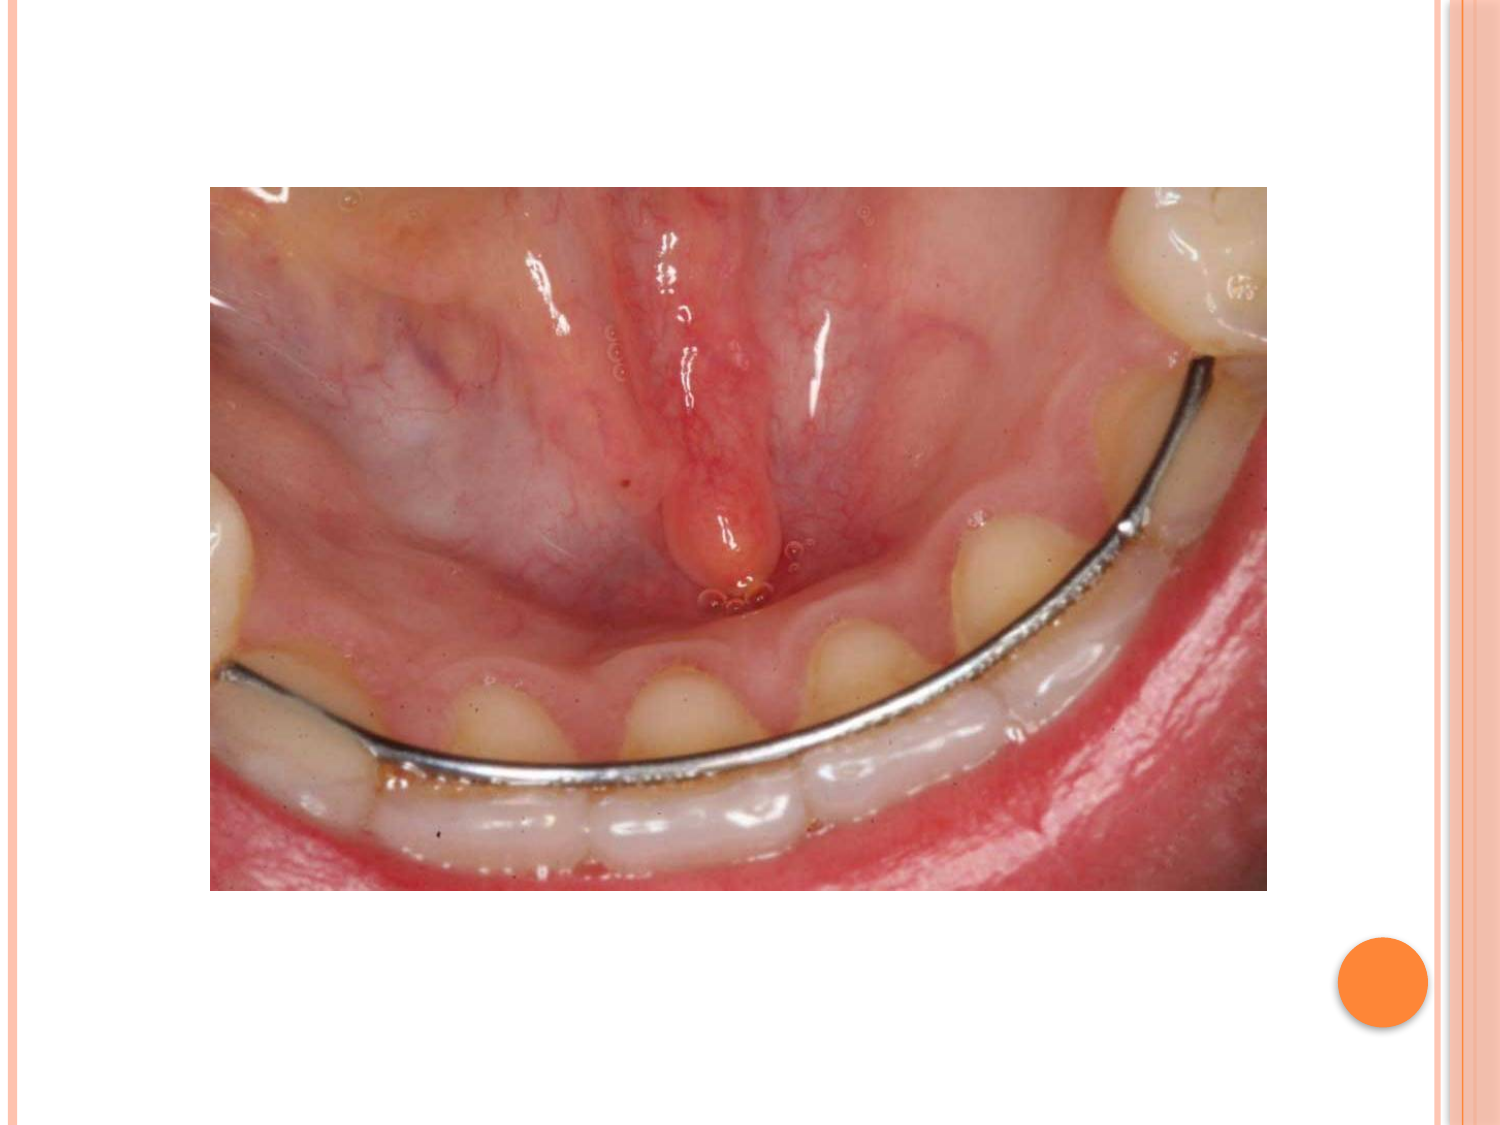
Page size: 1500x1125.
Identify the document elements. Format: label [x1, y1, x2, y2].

list [210, 186, 1268, 892]
